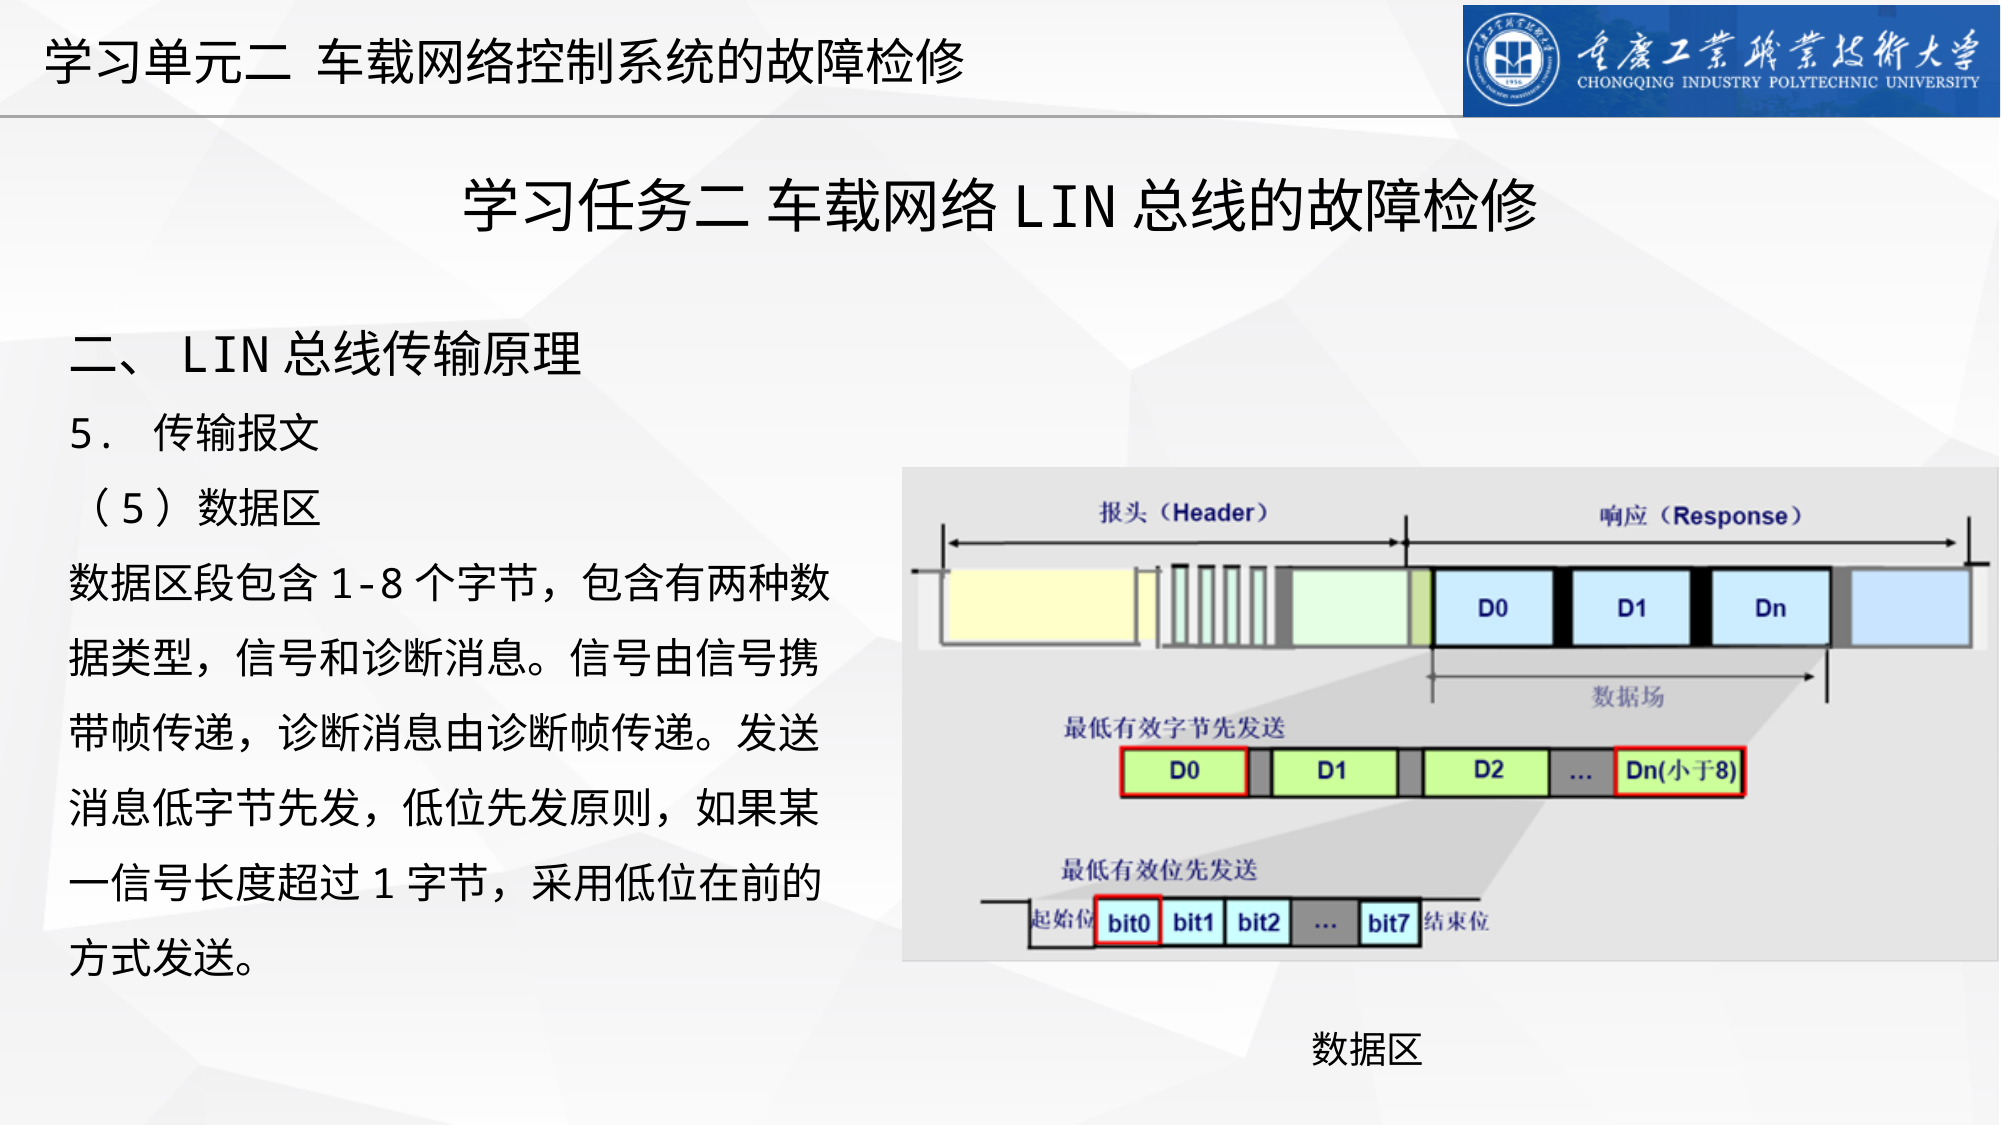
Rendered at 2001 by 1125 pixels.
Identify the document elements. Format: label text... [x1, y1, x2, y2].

text_box 学习任务二 车载网络LIN总线的故障检修 [433, 161, 1567, 247]
text_box 二、LIN总线传输原理 5. 传输报文 （5）数据区 数据区段包含1-8个字节，包含有两种数据类型，信号和诊断消息。信号由信号携带帧传递，诊断消息由诊断帧传递。发送消息低字节先发，低位先发原则，如果某一信号长度超过1字节，采用低位在前的方式发送。 [54, 284, 856, 990]
text_box 数据区 [1296, 1018, 1541, 1079]
picture [0, 0, 2001, 117]
picture [0, 118, 2000, 1125]
